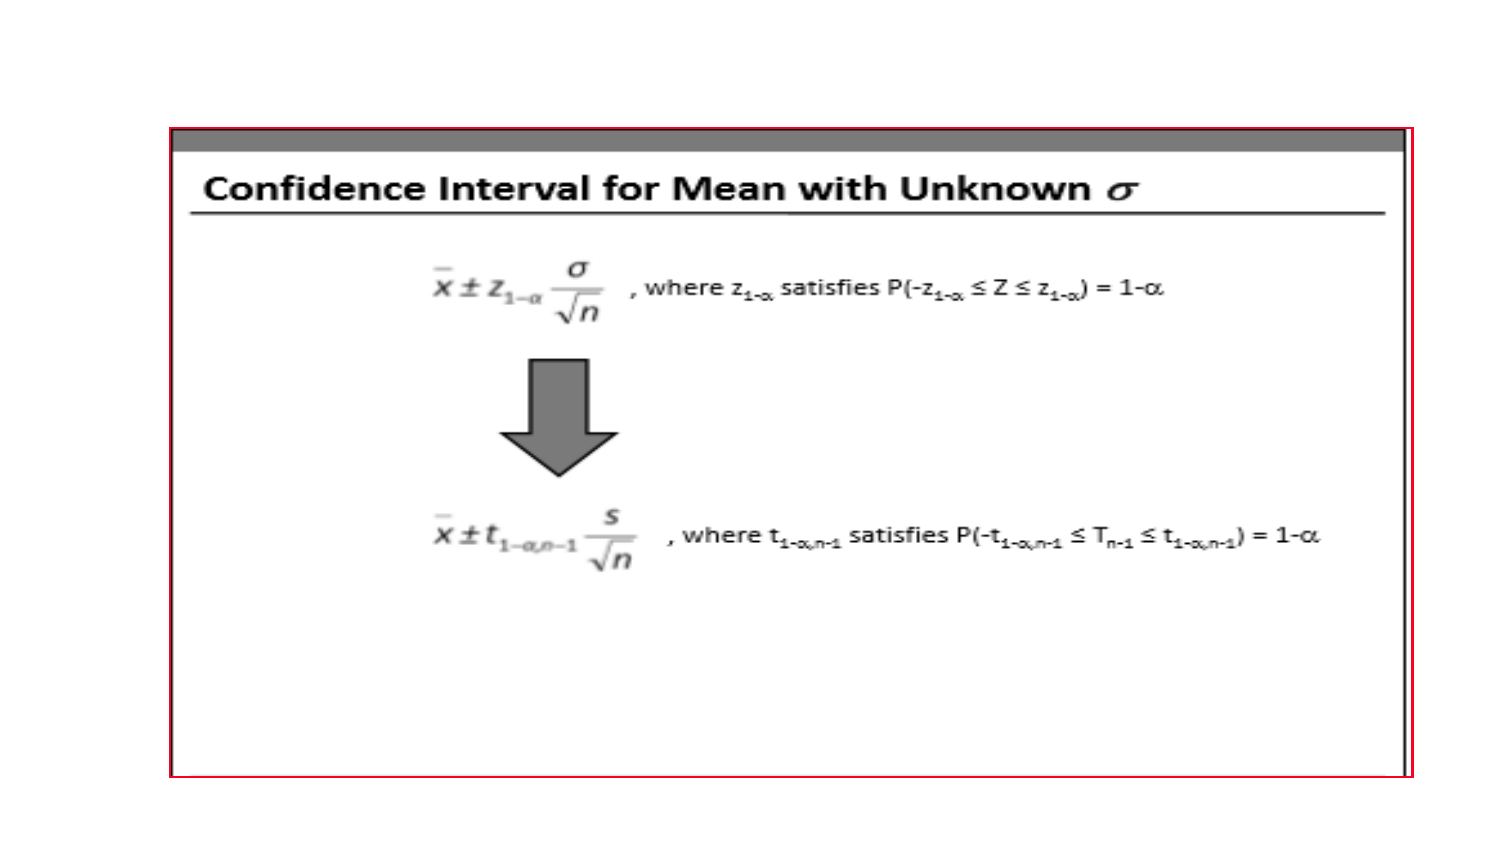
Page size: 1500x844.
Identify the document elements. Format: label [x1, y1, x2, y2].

picture [170, 129, 1412, 777]
